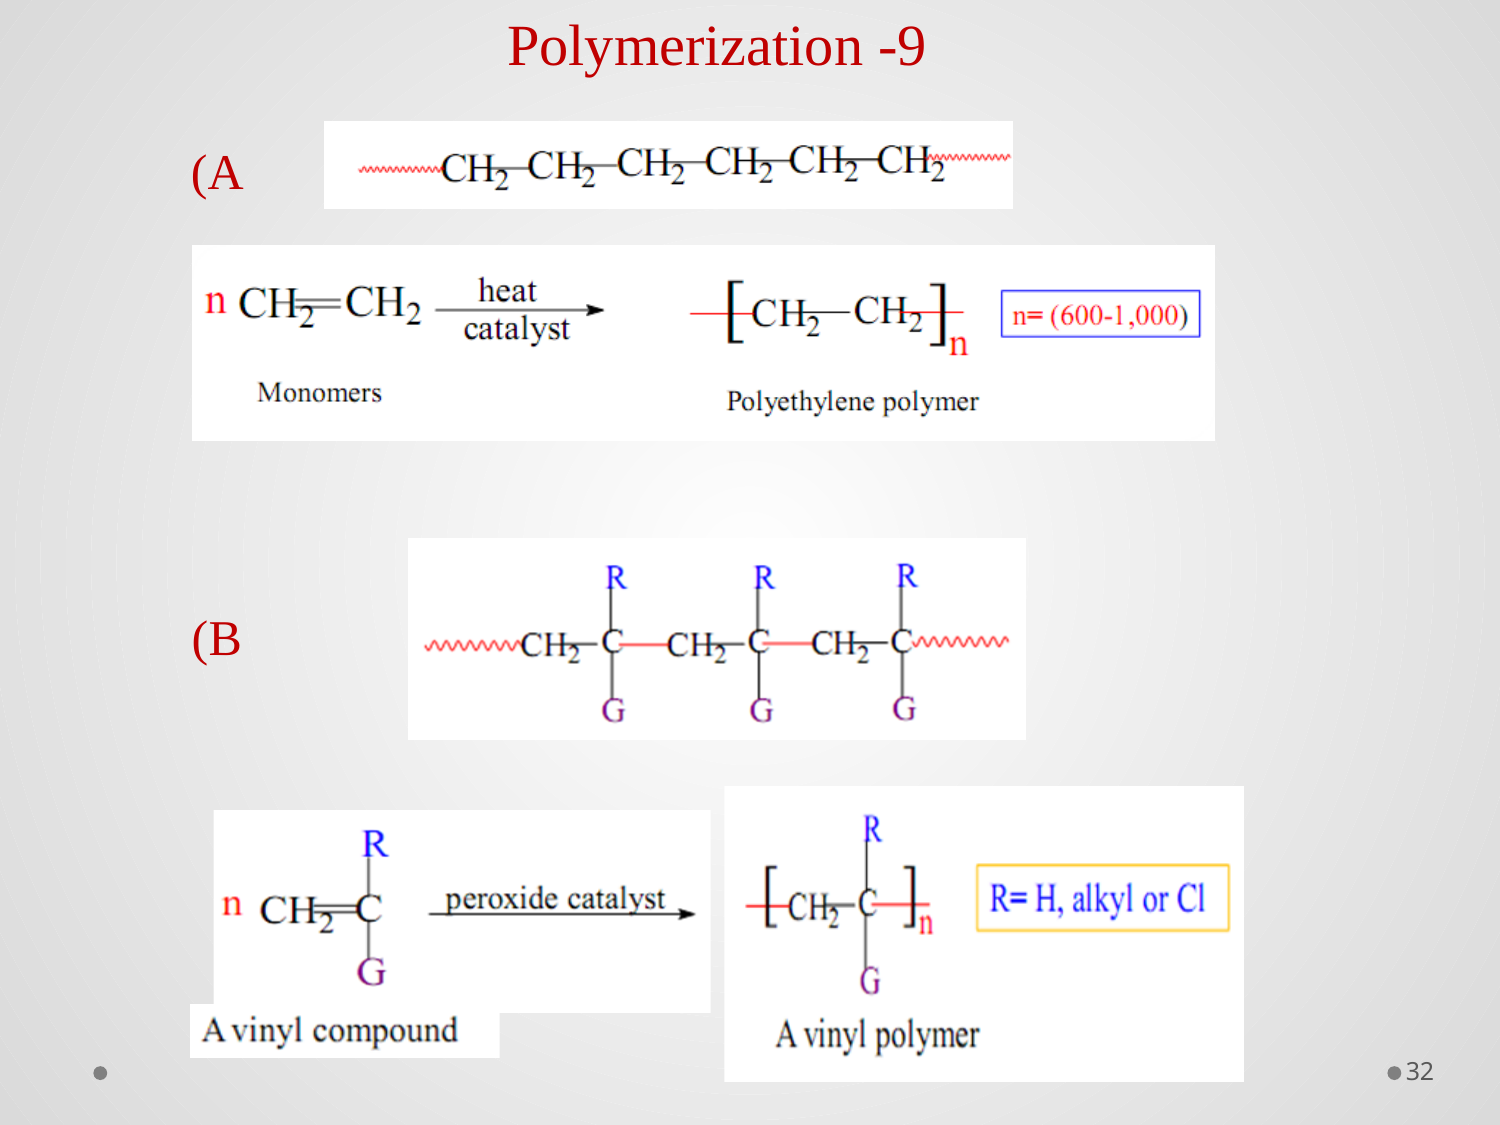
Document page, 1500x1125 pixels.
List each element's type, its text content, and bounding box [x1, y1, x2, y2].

text_box A) [127, 132, 259, 208]
picture [192, 245, 1215, 441]
slide_number 32 [1401, 1042, 1494, 1103]
picture [324, 121, 1013, 209]
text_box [189, 786, 1245, 1083]
text_box 9- Polymerization [492, 0, 942, 85]
picture [407, 538, 1026, 741]
text_box B) [176, 597, 257, 718]
